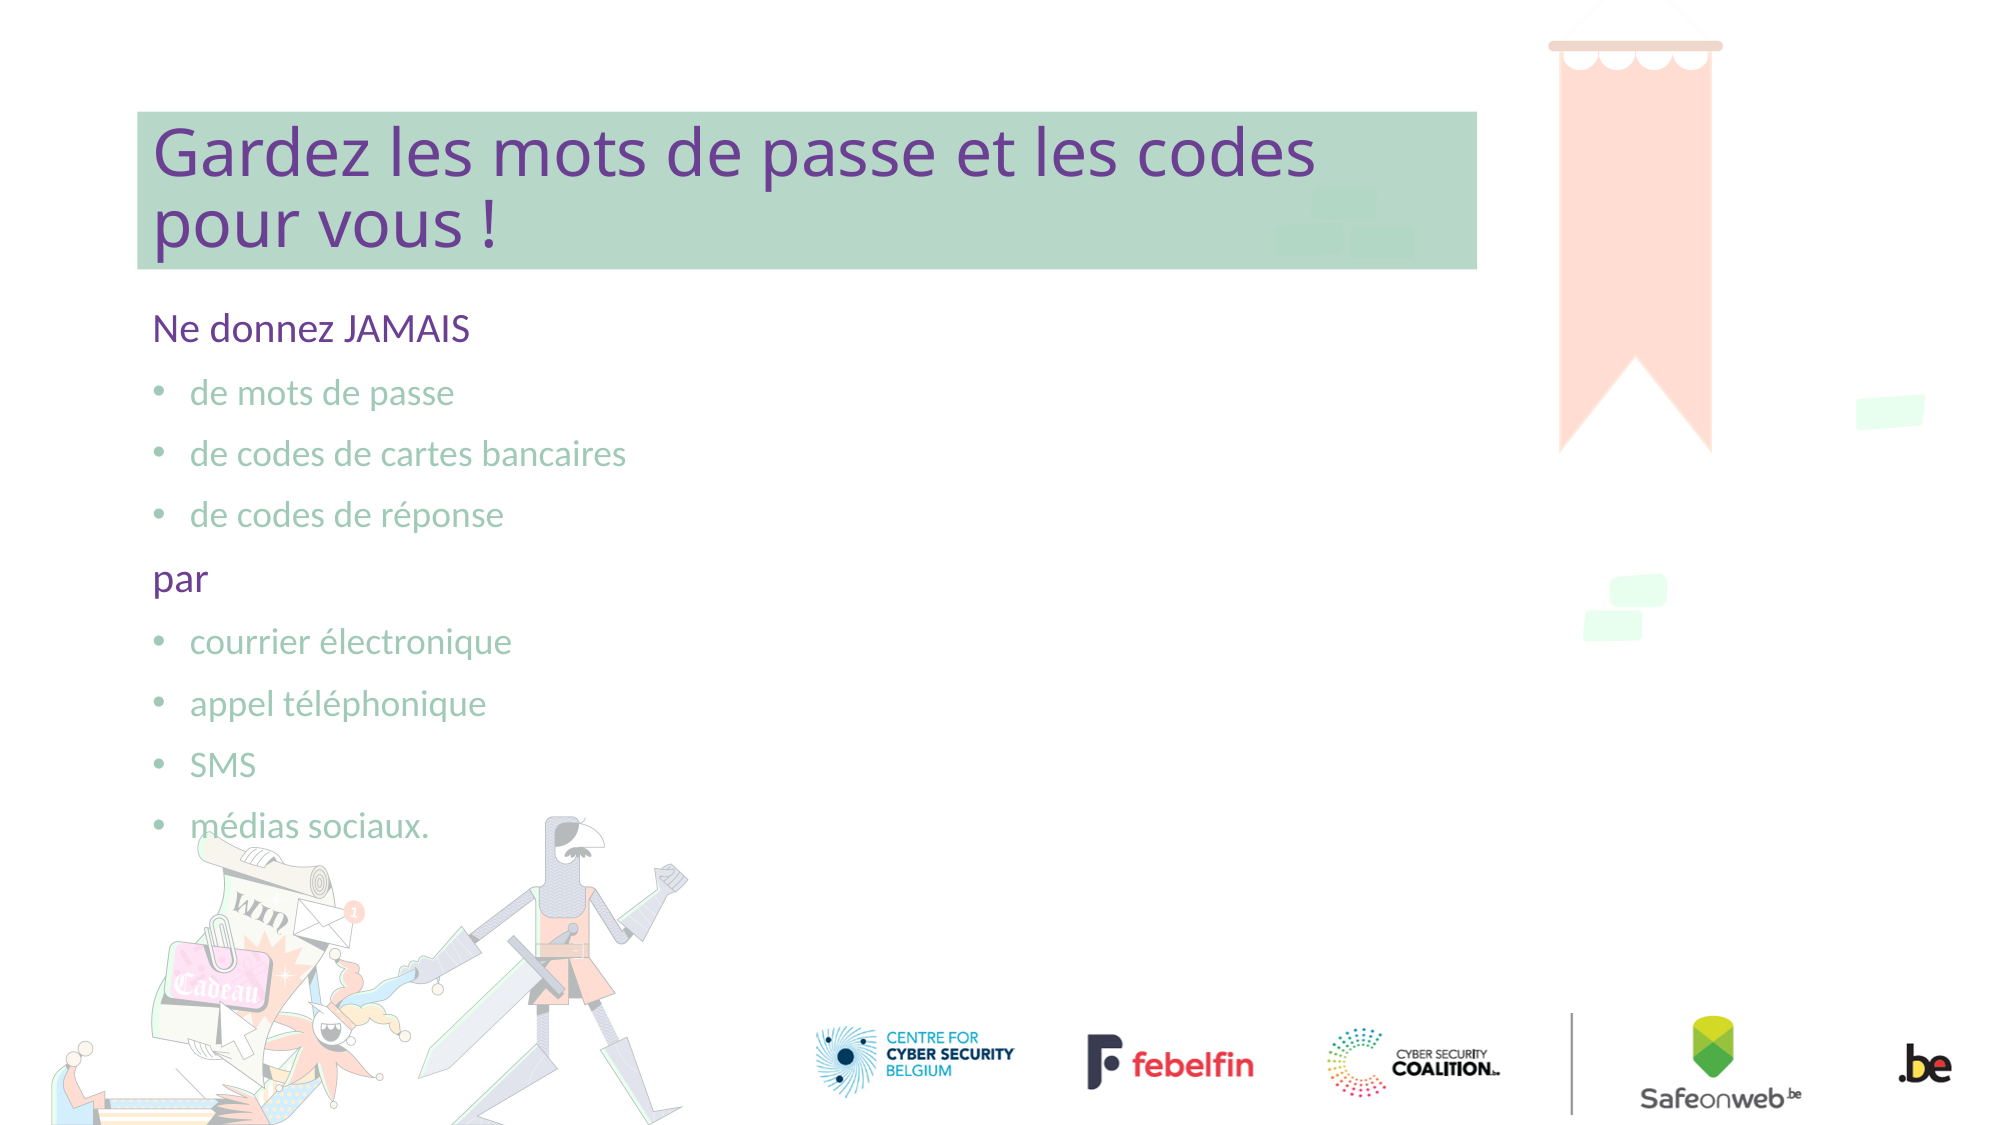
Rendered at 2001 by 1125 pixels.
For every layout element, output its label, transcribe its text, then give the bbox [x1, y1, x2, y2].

picture [802, 1013, 2000, 1117]
title Gardez les mots de passe et les codes pour vous ! [137, 111, 1478, 270]
list Ne donnez JAMAIS de mots de passe de codes de cartes bancaires de codes de réponse par courrier électronique appel téléphonique SMS médias sociaux. [137, 299, 1863, 1014]
